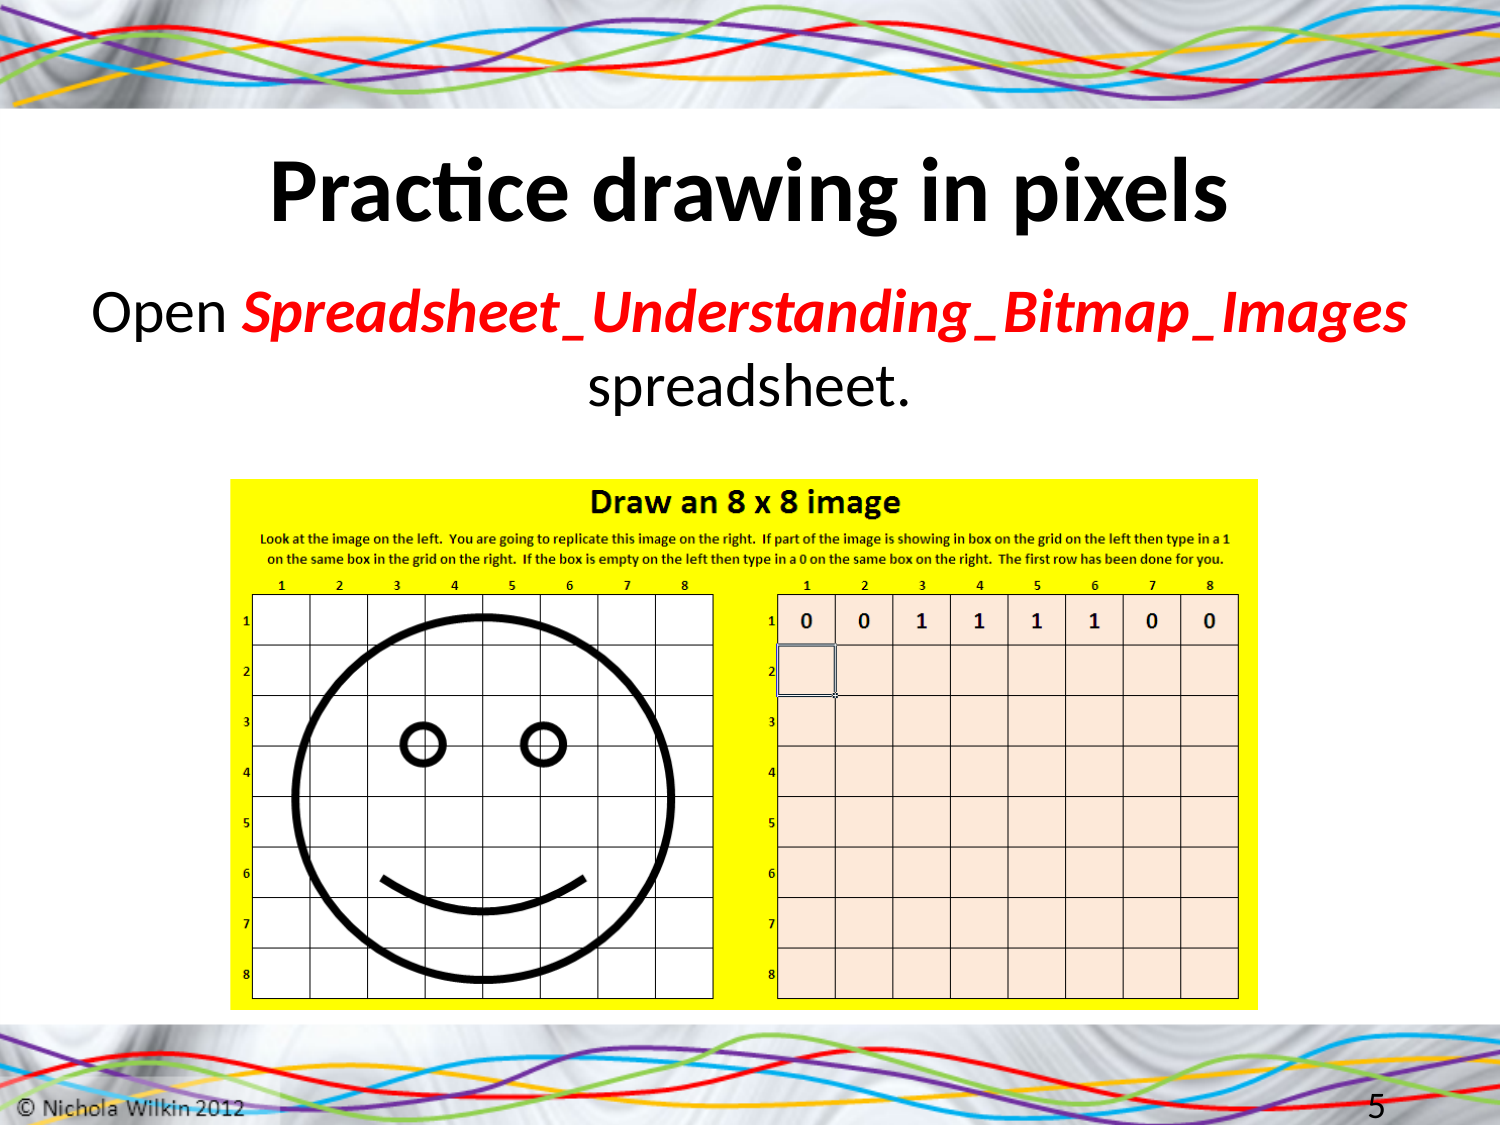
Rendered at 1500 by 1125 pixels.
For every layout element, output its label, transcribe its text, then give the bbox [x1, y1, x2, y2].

slide_number 5 [1352, 1074, 1465, 1125]
list Open Spreadsheet_Understanding_Bitmap_Images spreadsheet. [75, 262, 1425, 487]
title Practice drawing in pixels [75, 113, 1425, 256]
picture [0, 0, 1500, 1125]
